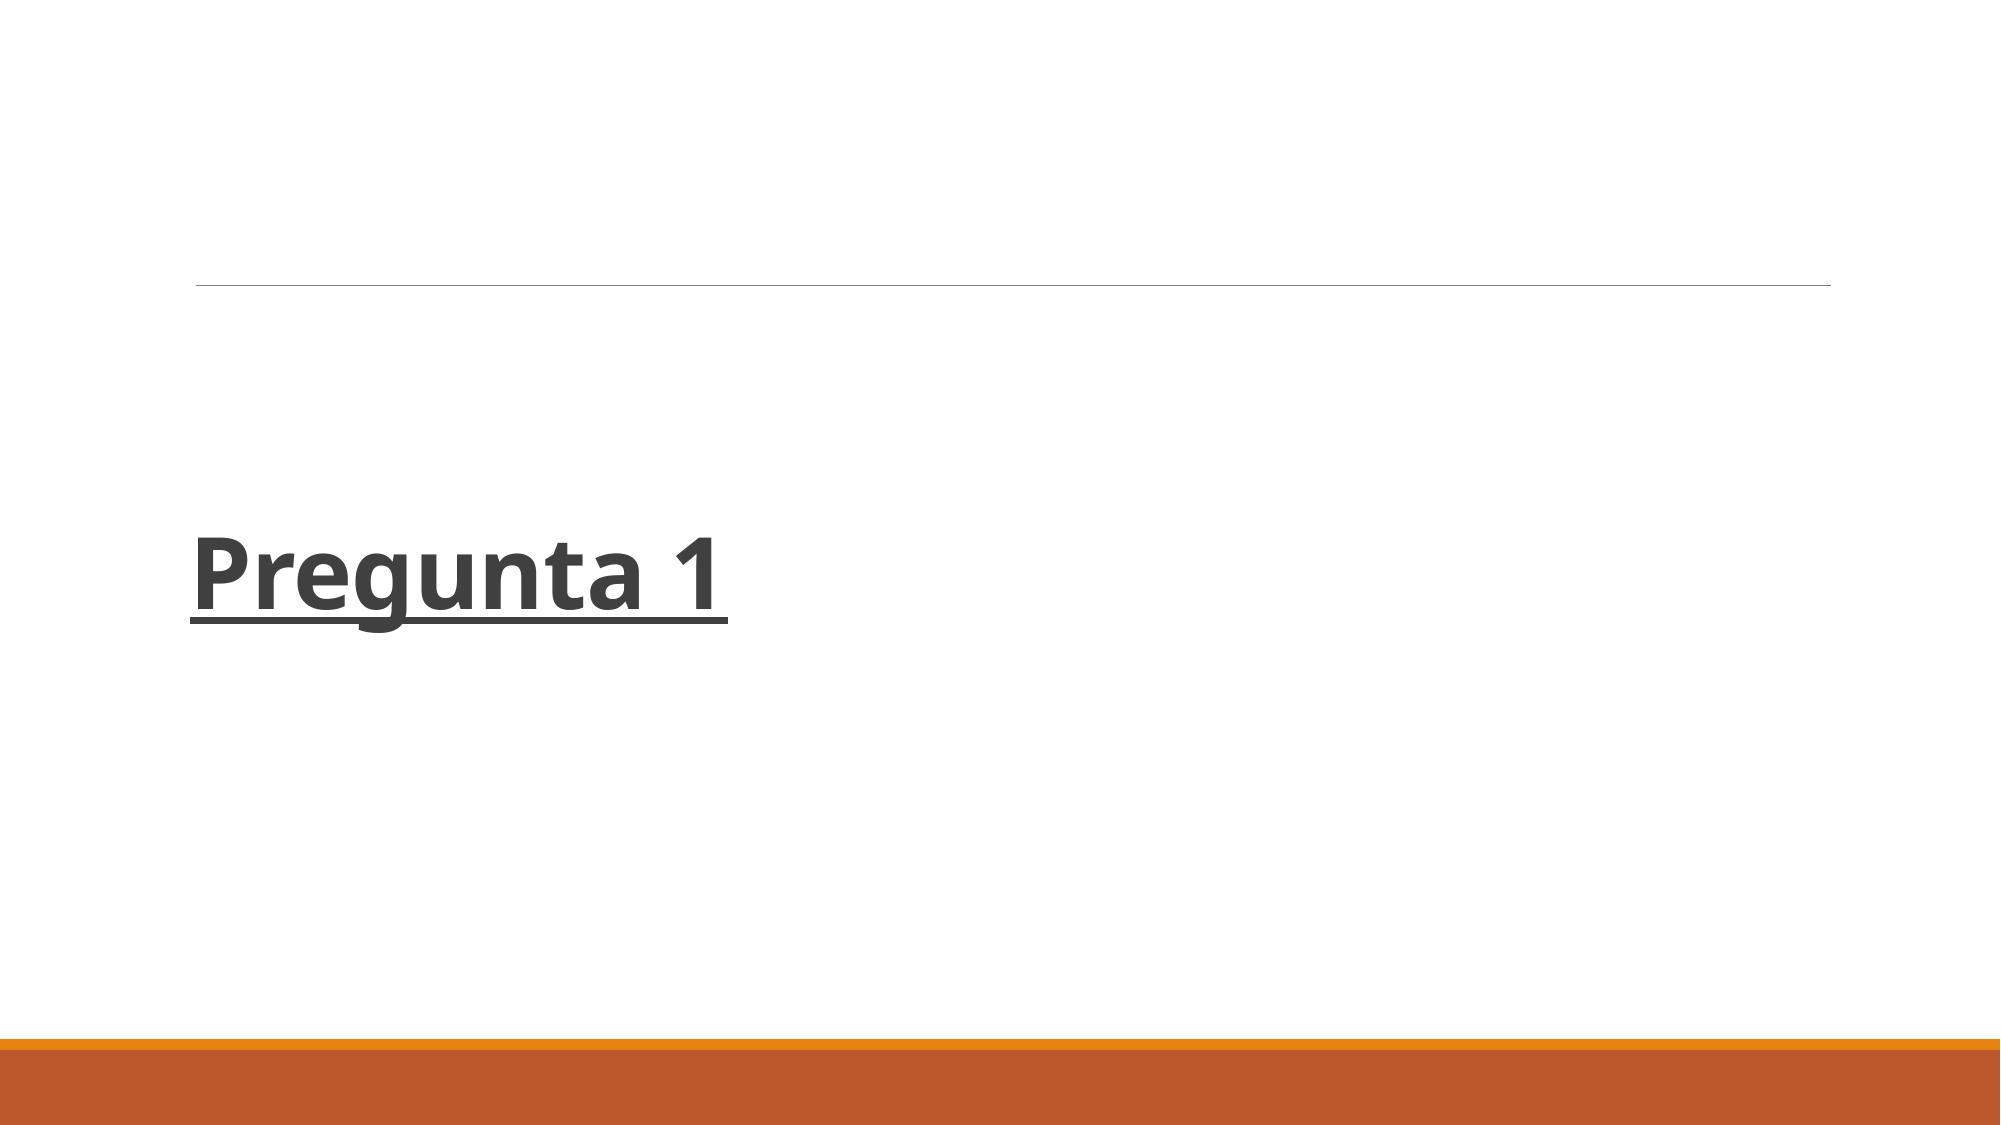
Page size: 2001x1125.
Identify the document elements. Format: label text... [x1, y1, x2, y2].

title Pregunta 1 [174, 399, 1825, 638]
